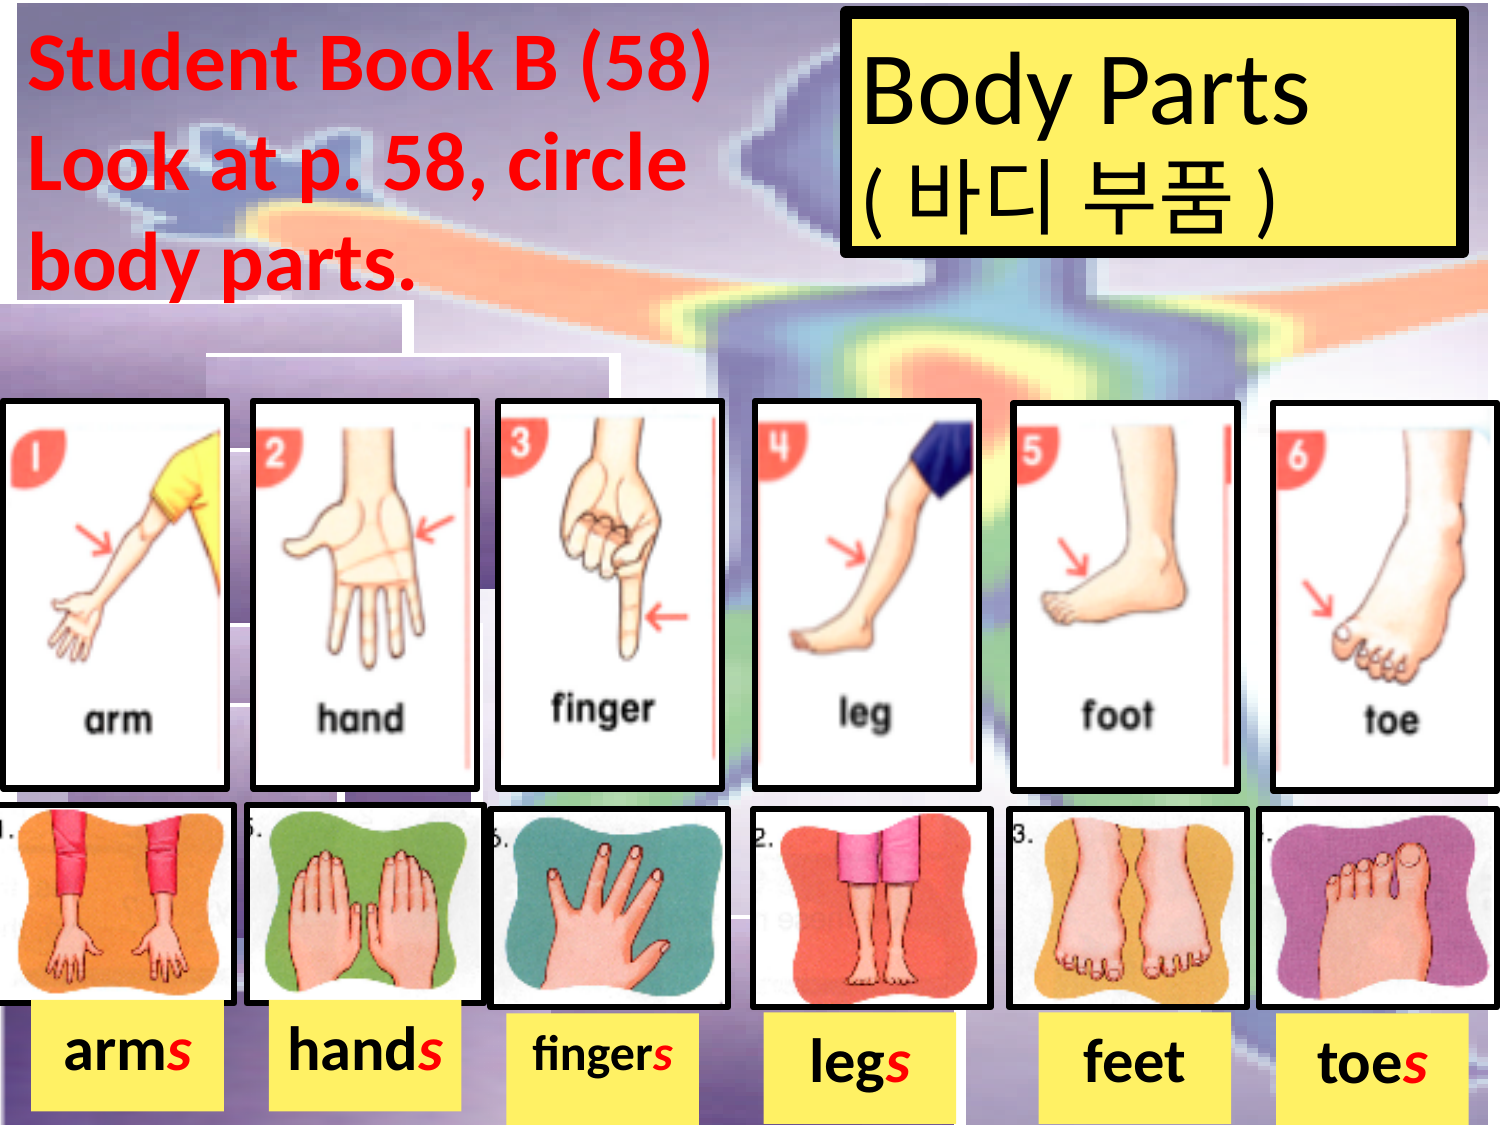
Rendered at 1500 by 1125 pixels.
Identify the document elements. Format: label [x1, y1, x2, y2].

picture [758, 403, 977, 786]
text_box [493, 812, 726, 1125]
text_box [0, 0, 1500, 1125]
picture [255, 403, 475, 786]
picture [500, 403, 719, 786]
picture [1275, 405, 1495, 788]
text_box [755, 812, 988, 1125]
text_box [1262, 812, 1494, 1125]
picture [1016, 405, 1235, 788]
text_box [0, 808, 232, 1112]
text_box [1012, 812, 1244, 1125]
picture [5, 403, 225, 786]
text_box [249, 808, 482, 1112]
